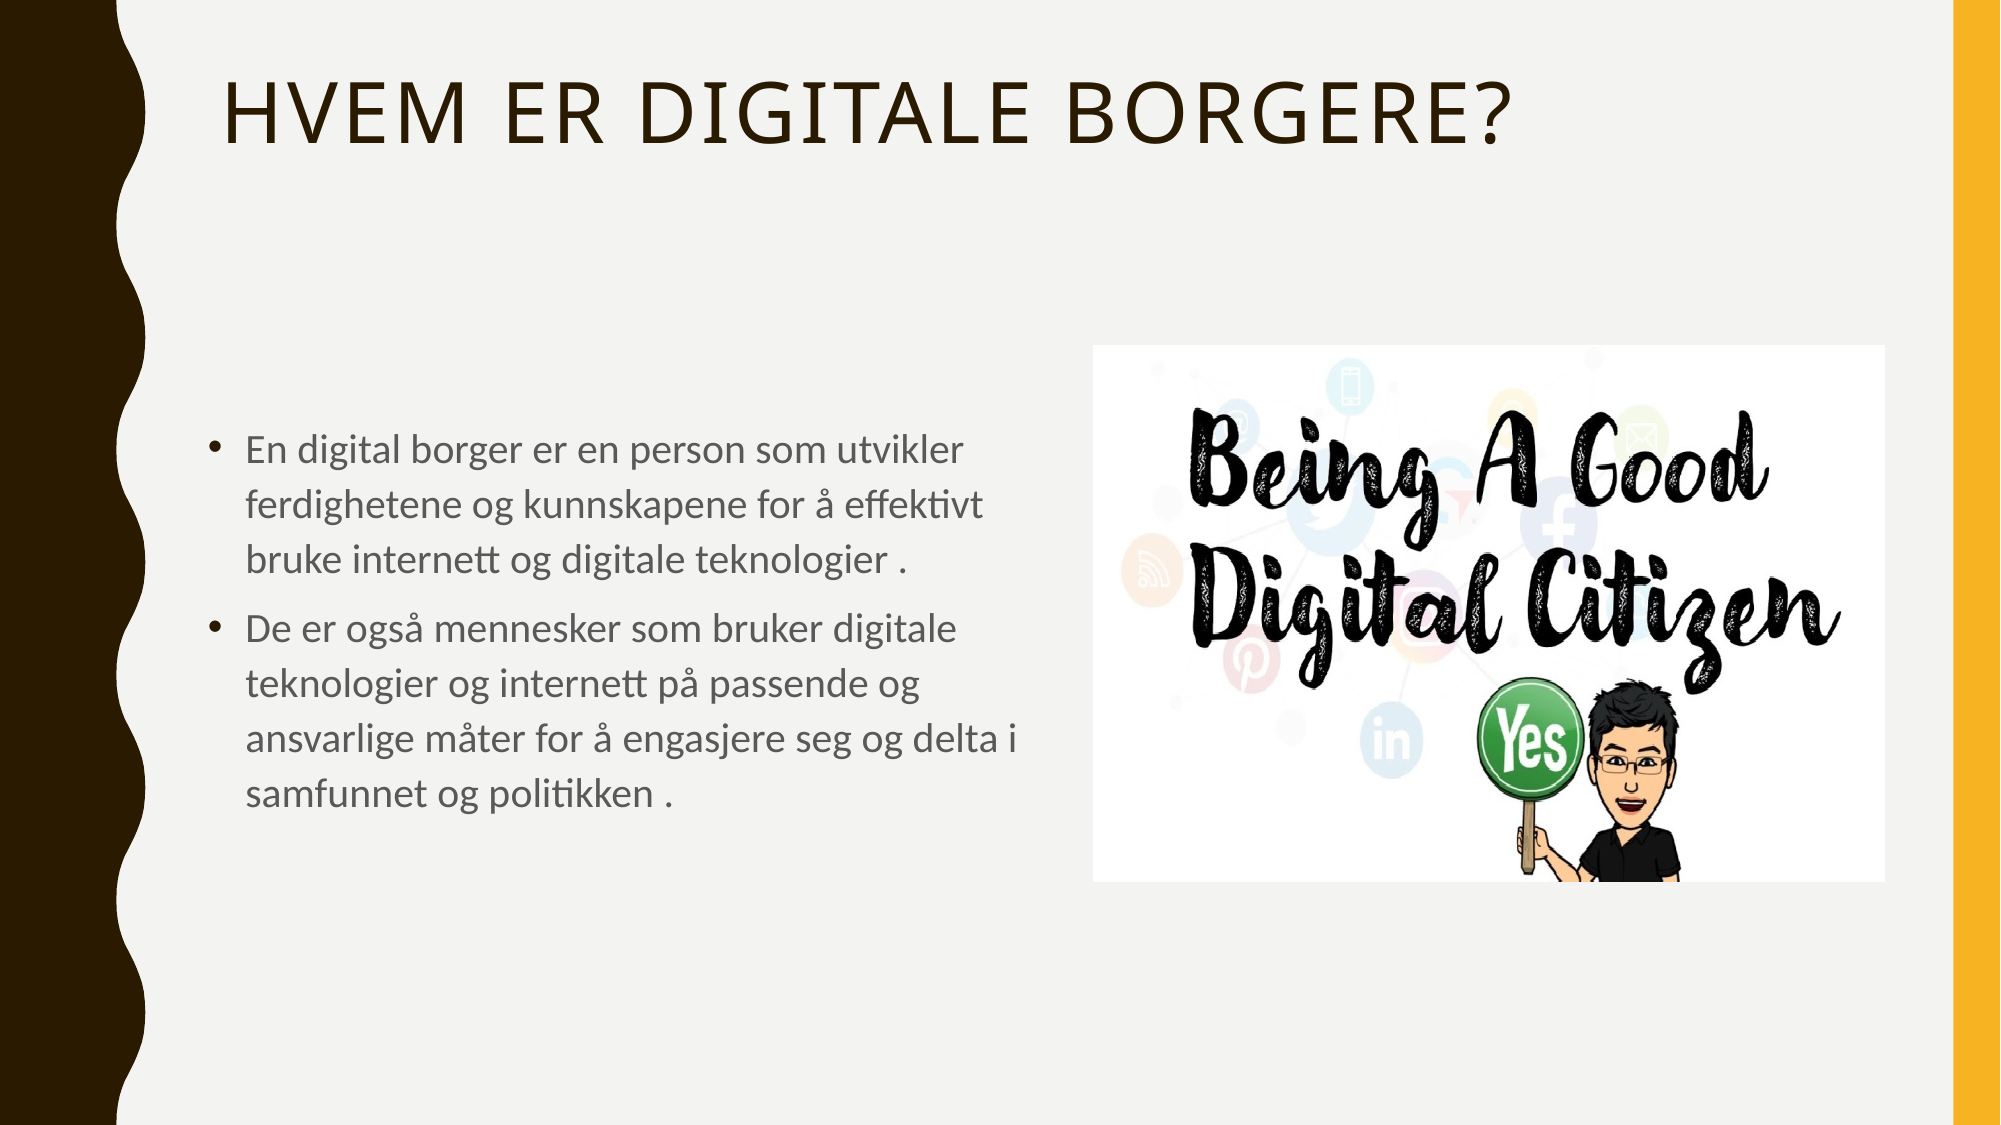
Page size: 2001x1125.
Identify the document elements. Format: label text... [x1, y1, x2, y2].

title HVEM ER DIGITALE BORGERE? [205, 62, 1875, 170]
picture [1093, 345, 1885, 882]
list En digital borger er en person som utvikler ferdighetene og kunnskapene for å effektivt bruke internett og digitale teknologier . De er også mennesker som bruker digitale teknologier og internett på passende og ansvarlige måter for å engasjere seg og delta i samfunnet og politikken . [192, 408, 1094, 1125]
